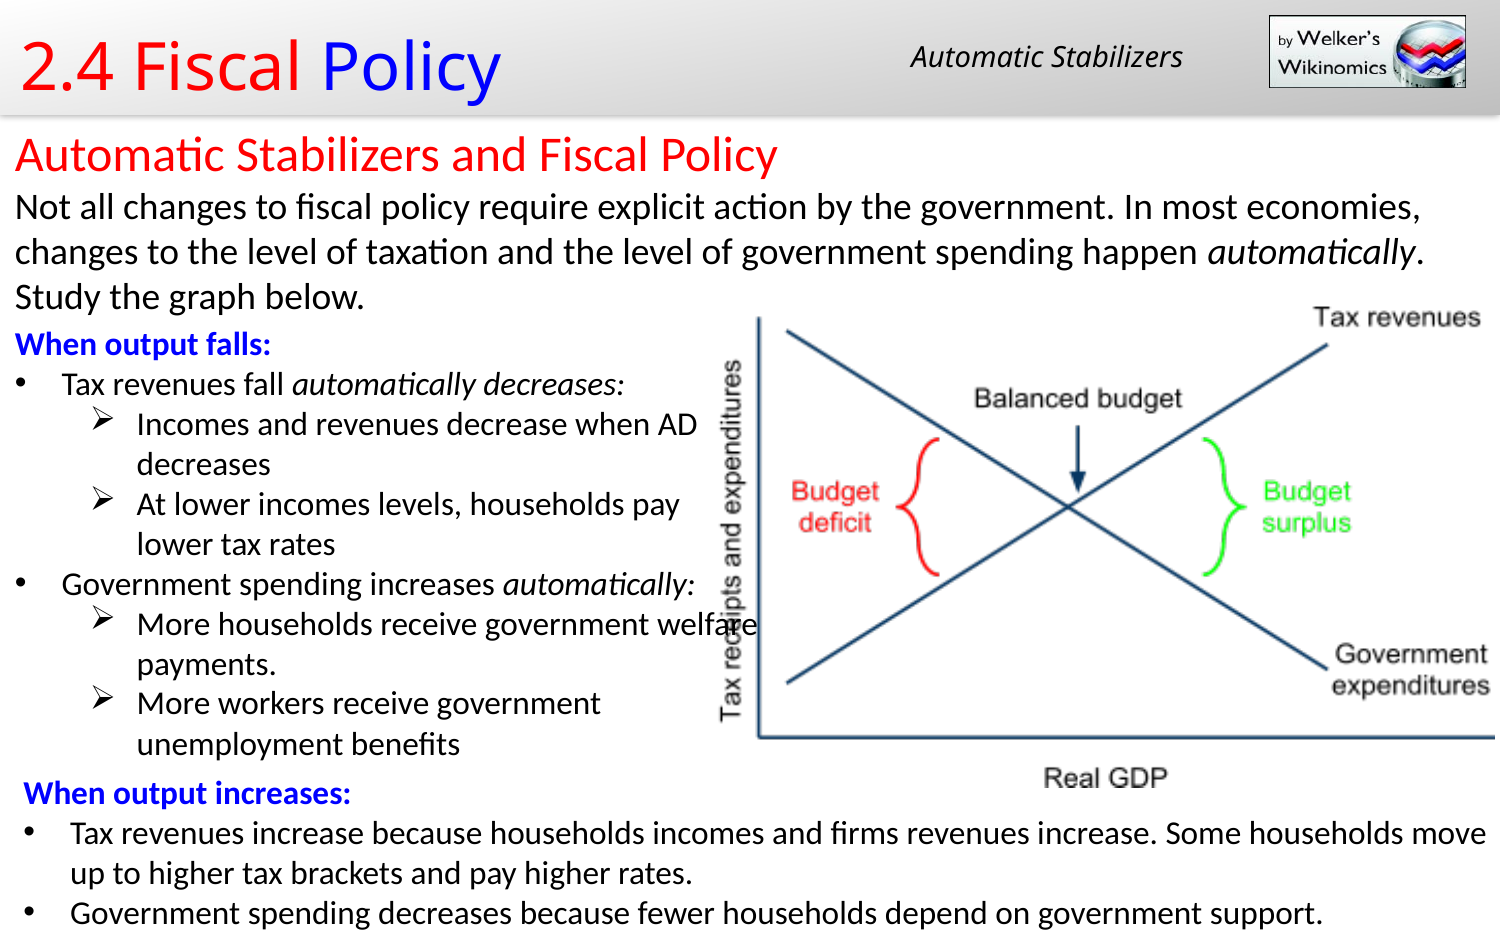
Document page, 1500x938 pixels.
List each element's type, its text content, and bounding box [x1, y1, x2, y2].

picture [690, 277, 1495, 788]
text_box Automatic Stabilizers and Fiscal Policy Not all changes to fiscal policy require explicit action by the government. In most economies, changes to the level of taxation and the level of government spending happen automatically. Study the graph below. [0, 123, 1500, 325]
text_box When output falls: Tax revenues fall automatically decreases: Incomes and revenues decrease when AD decreases At lower incomes levels, households pay lower tax rates Government spending increases automatically: More households receive government welfare payments. More workers receive government unemployment benefits [0, 315, 685, 769]
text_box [0, 0, 1500, 115]
text_box When output increases: Tax revenues increase because households incomes and firms revenues increase. Some households move up to higher tax brackets and pay higher rates. Government spending decreases because fewer households depend on government support. [8, 763, 1500, 938]
